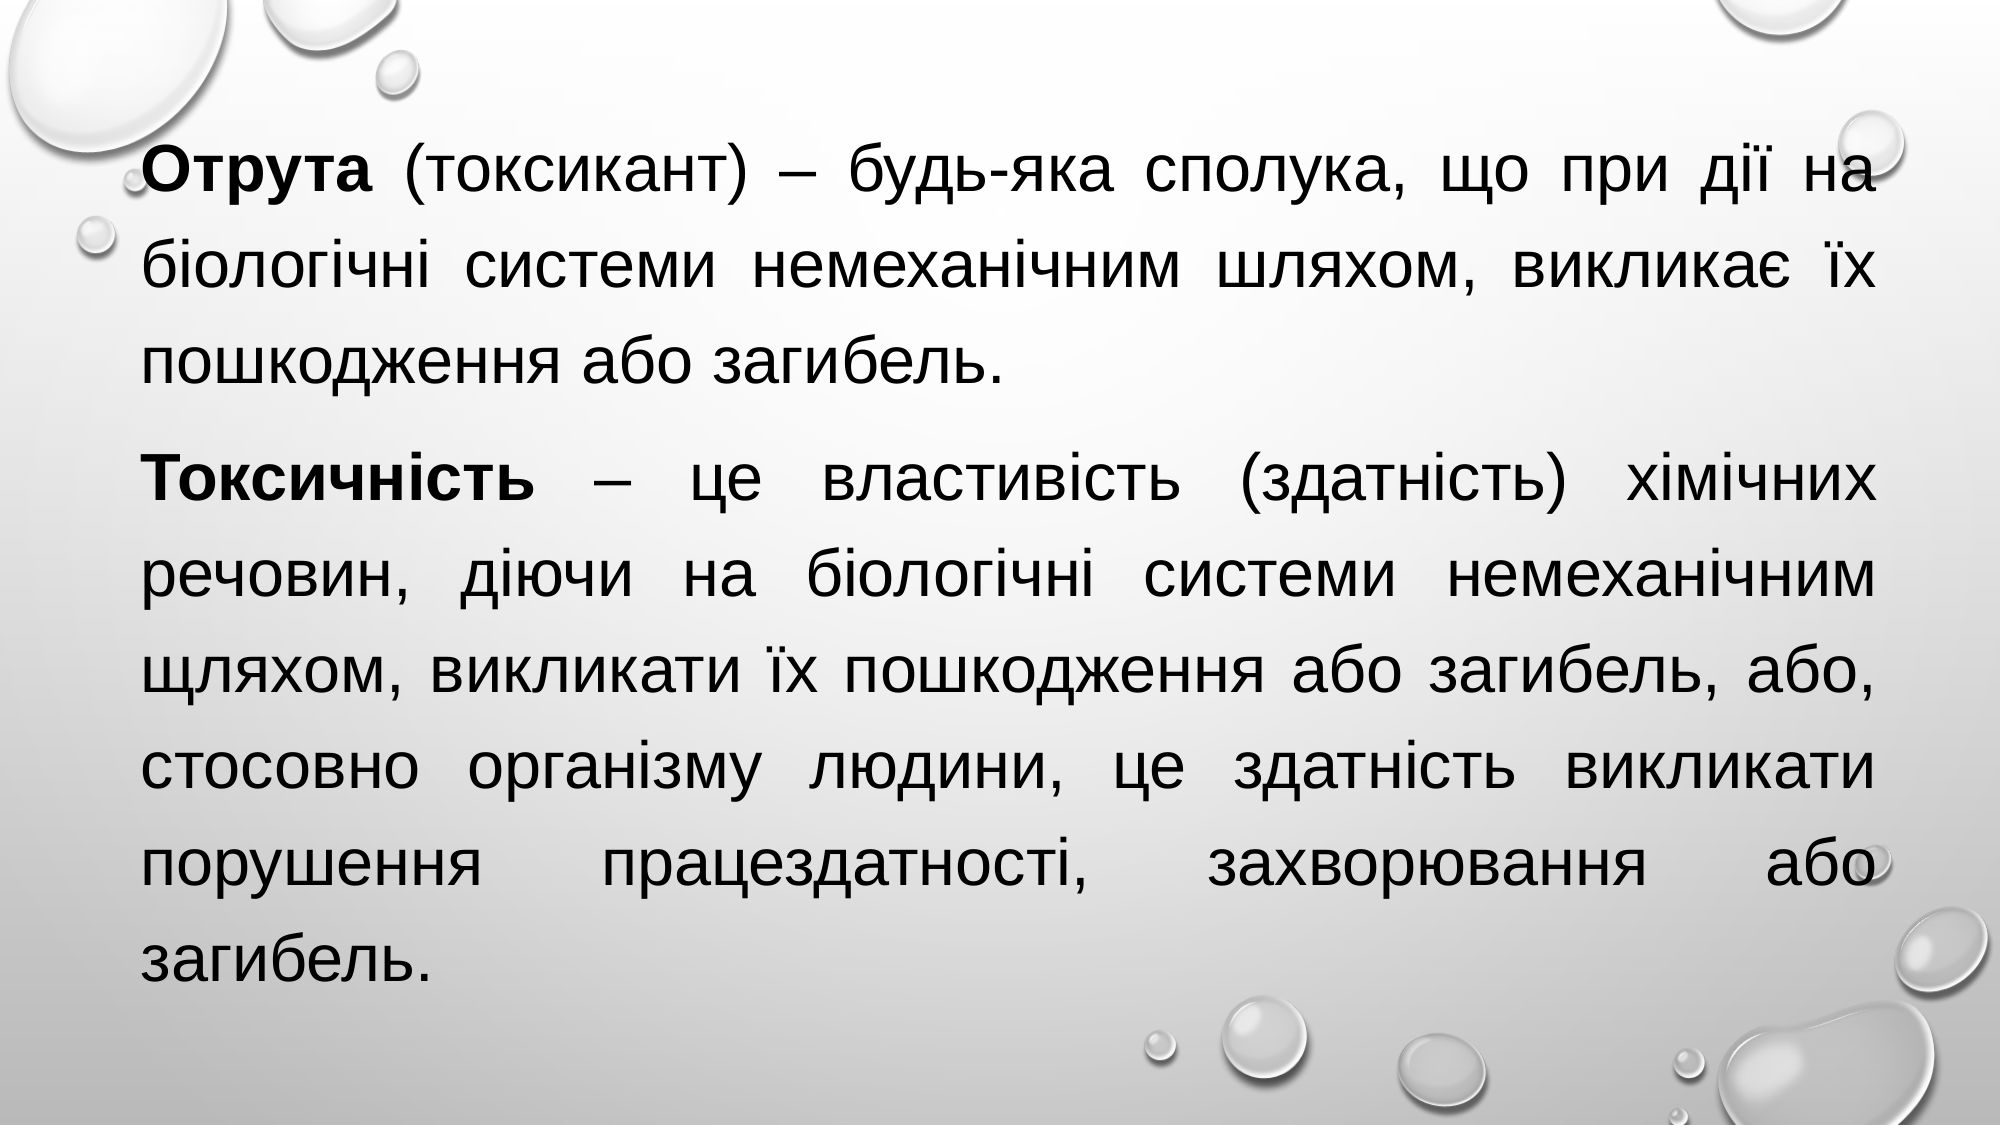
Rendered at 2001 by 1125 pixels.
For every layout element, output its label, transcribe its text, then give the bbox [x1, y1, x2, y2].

list Отрута (токсикант) – будь-яка сполука, що при дії на біологічні системи немеханічним шляхом, викликає їх пошкодження або загибель. Токсичність – це властивість (здатність) хімічних речовин, діючи на біологічні системи немеханічним щляхом, викликати їх пошкодження або загибель, або, стосовно організму людини, це здатність викликати порушення працездатності, захворювання або загибель. [125, 101, 1894, 1024]
picture [0, 0, 2000, 1125]
